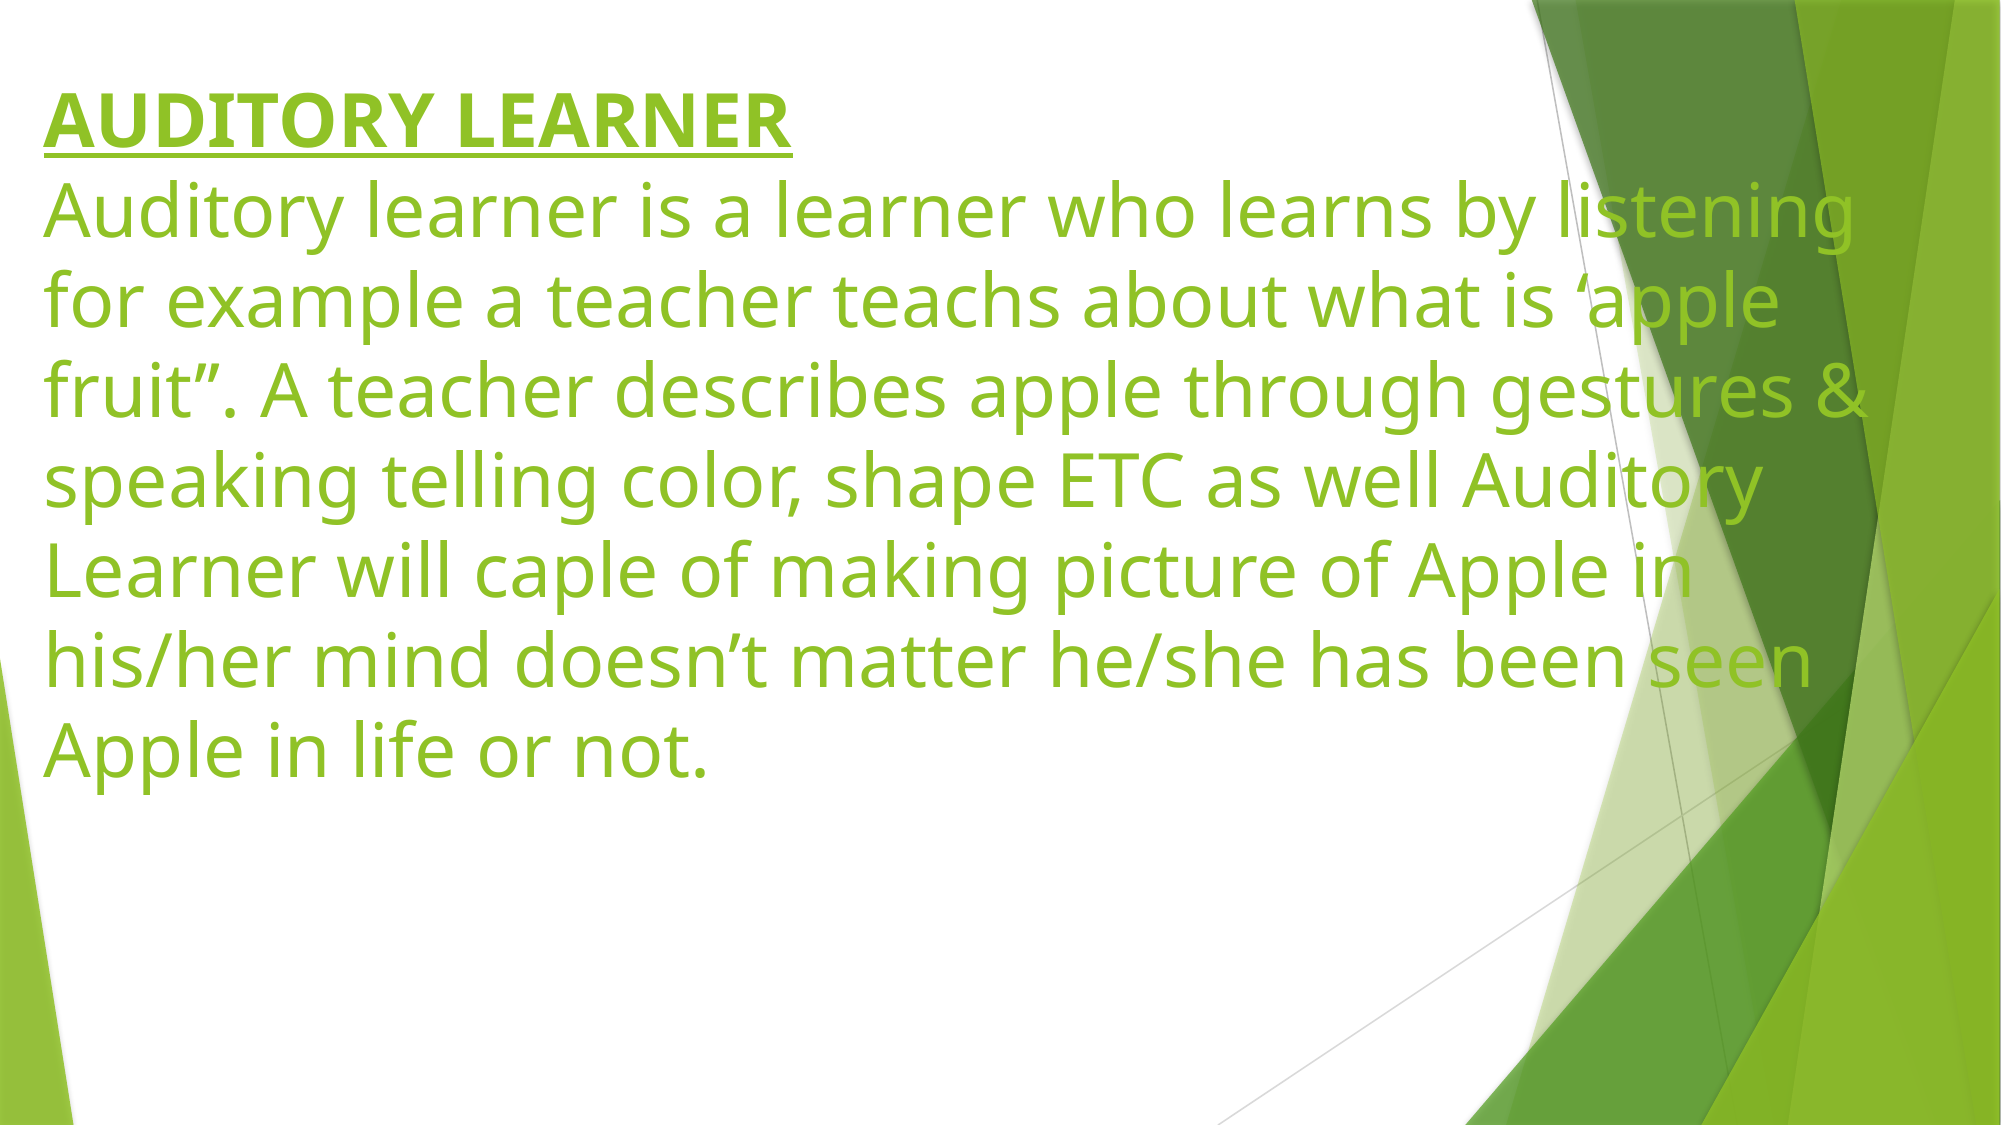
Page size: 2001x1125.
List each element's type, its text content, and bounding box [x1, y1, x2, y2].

title AUDITORY LEARNER Auditory learner is a learner who learns by listening for example a teacher teachs about what is ‘apple fruit’’. A teacher describes apple through gestures & speaking telling color, shape ETC as well Auditory Learner will caple of making picture of Apple in his/her mind doesn’t matter he/she has been seen Apple in life or not. [28, 64, 1916, 1002]
